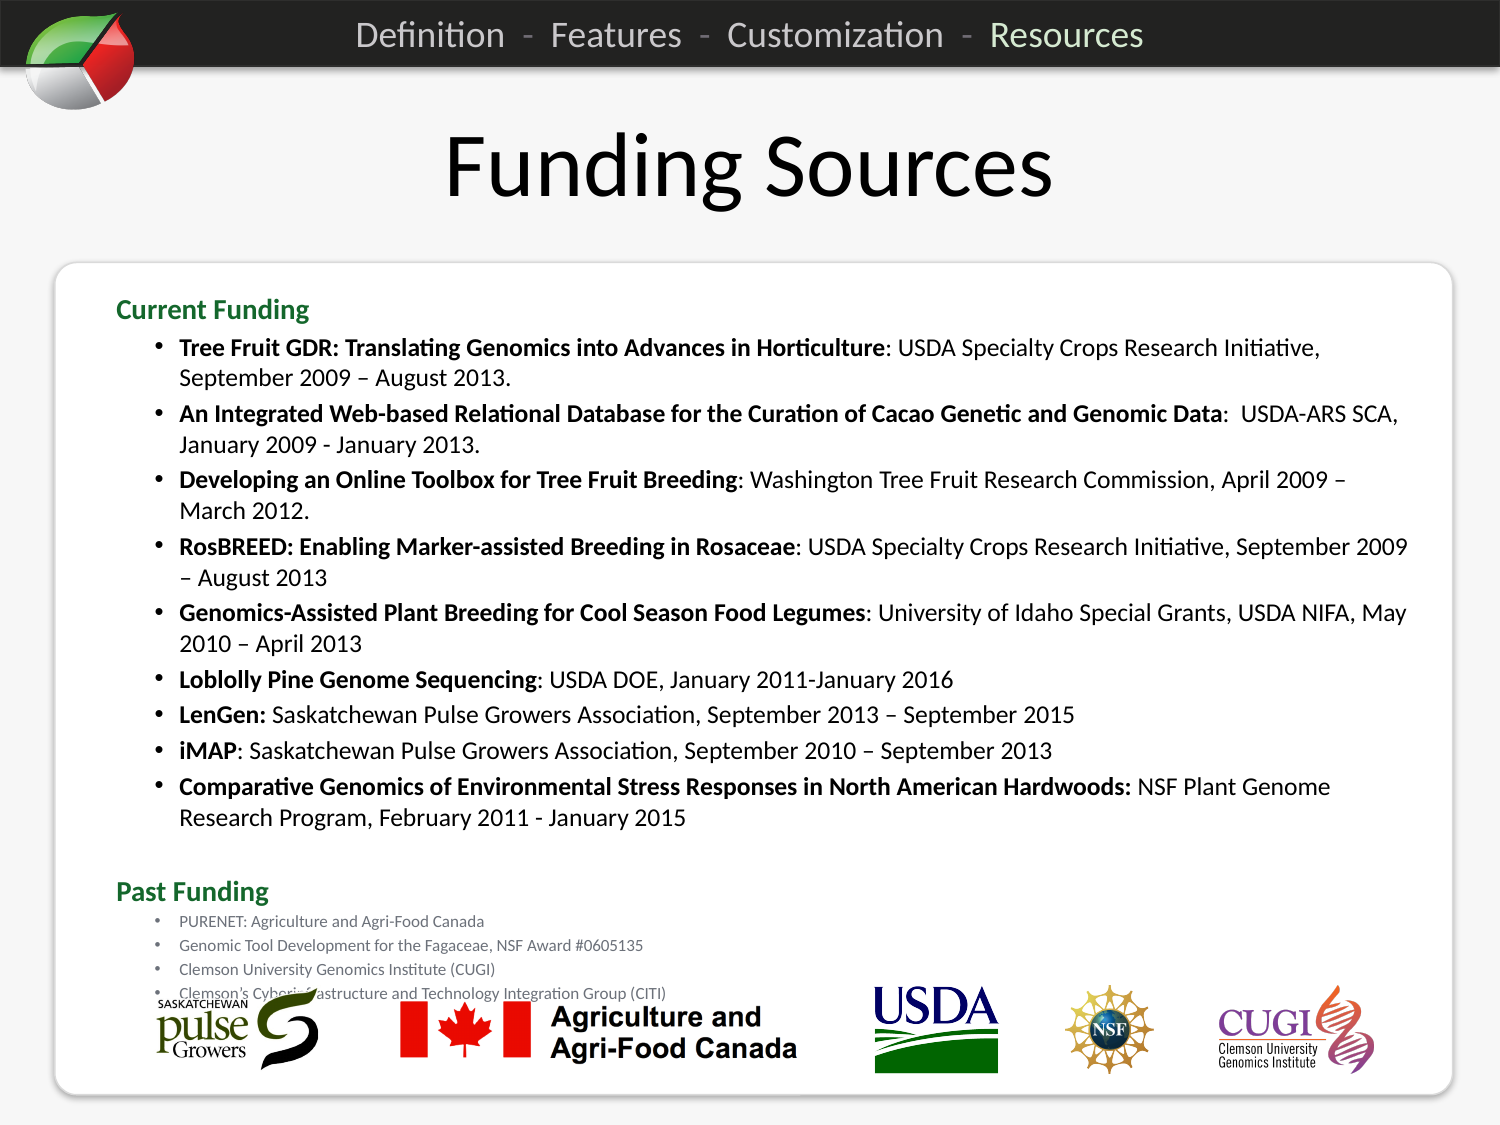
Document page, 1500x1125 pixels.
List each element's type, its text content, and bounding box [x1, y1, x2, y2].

picture [1218, 985, 1374, 1074]
text_box [53, 261, 1454, 1096]
picture [872, 985, 1001, 1074]
text_box Definition - Features - Customization - Resources [0, 0, 1500, 67]
list Current Funding Tree Fruit GDR: Translating Genomics into Advances in Horticulture: USDA Specialty Crops Research Initiative, September 2009 – August 2013. An Integrated Web-based Relational Database for the Curation of Cacao Genetic and Genomic Data: USDA-ARS SCA, January 2009 - January 2013. Developing an Online Toolbox for Tree Fruit Breeding: Washington Tree Fruit Research Commission, April 2009 – March 2012. RosBREED: Enabling Marker-assisted Breeding in Rosaceae: USDA Specialty Crops Research Initiative, September 2009 – August 2013 Genomics-Assisted Plant Breeding for Cool Season Food Legumes: University of Idaho Special Grants, USDA NIFA, May 2010 – April 2013 Loblolly Pine Genome Sequencing: USDA DOE, January 2011-January 2016 LenGen: Saskatchewan Pulse Growers Association, September 2013 – September 2015 iMAP: Saskatchewan Pulse Growers Association, September 2010 – September 2013 Comparative Genomics of Environmental Stress Responses in North American Hardwoods: NSF Plant Genome Research Program, February 2011 - January 2015 Past Funding PURENET: Agriculture and Agri-Food Canada Genomic Tool Development for the Fagaceae, NSF Award #0605135 Clemson University Genomics Institute (CUGI) Clemson’s Cyberinfrastructure and Technology Integration Group (CITI) [75, 283, 1425, 1026]
picture [390, 990, 809, 1069]
picture [144, 984, 327, 1075]
picture [1064, 985, 1154, 1074]
picture [24, 6, 138, 112]
title Funding Sources [75, 76, 1425, 254]
